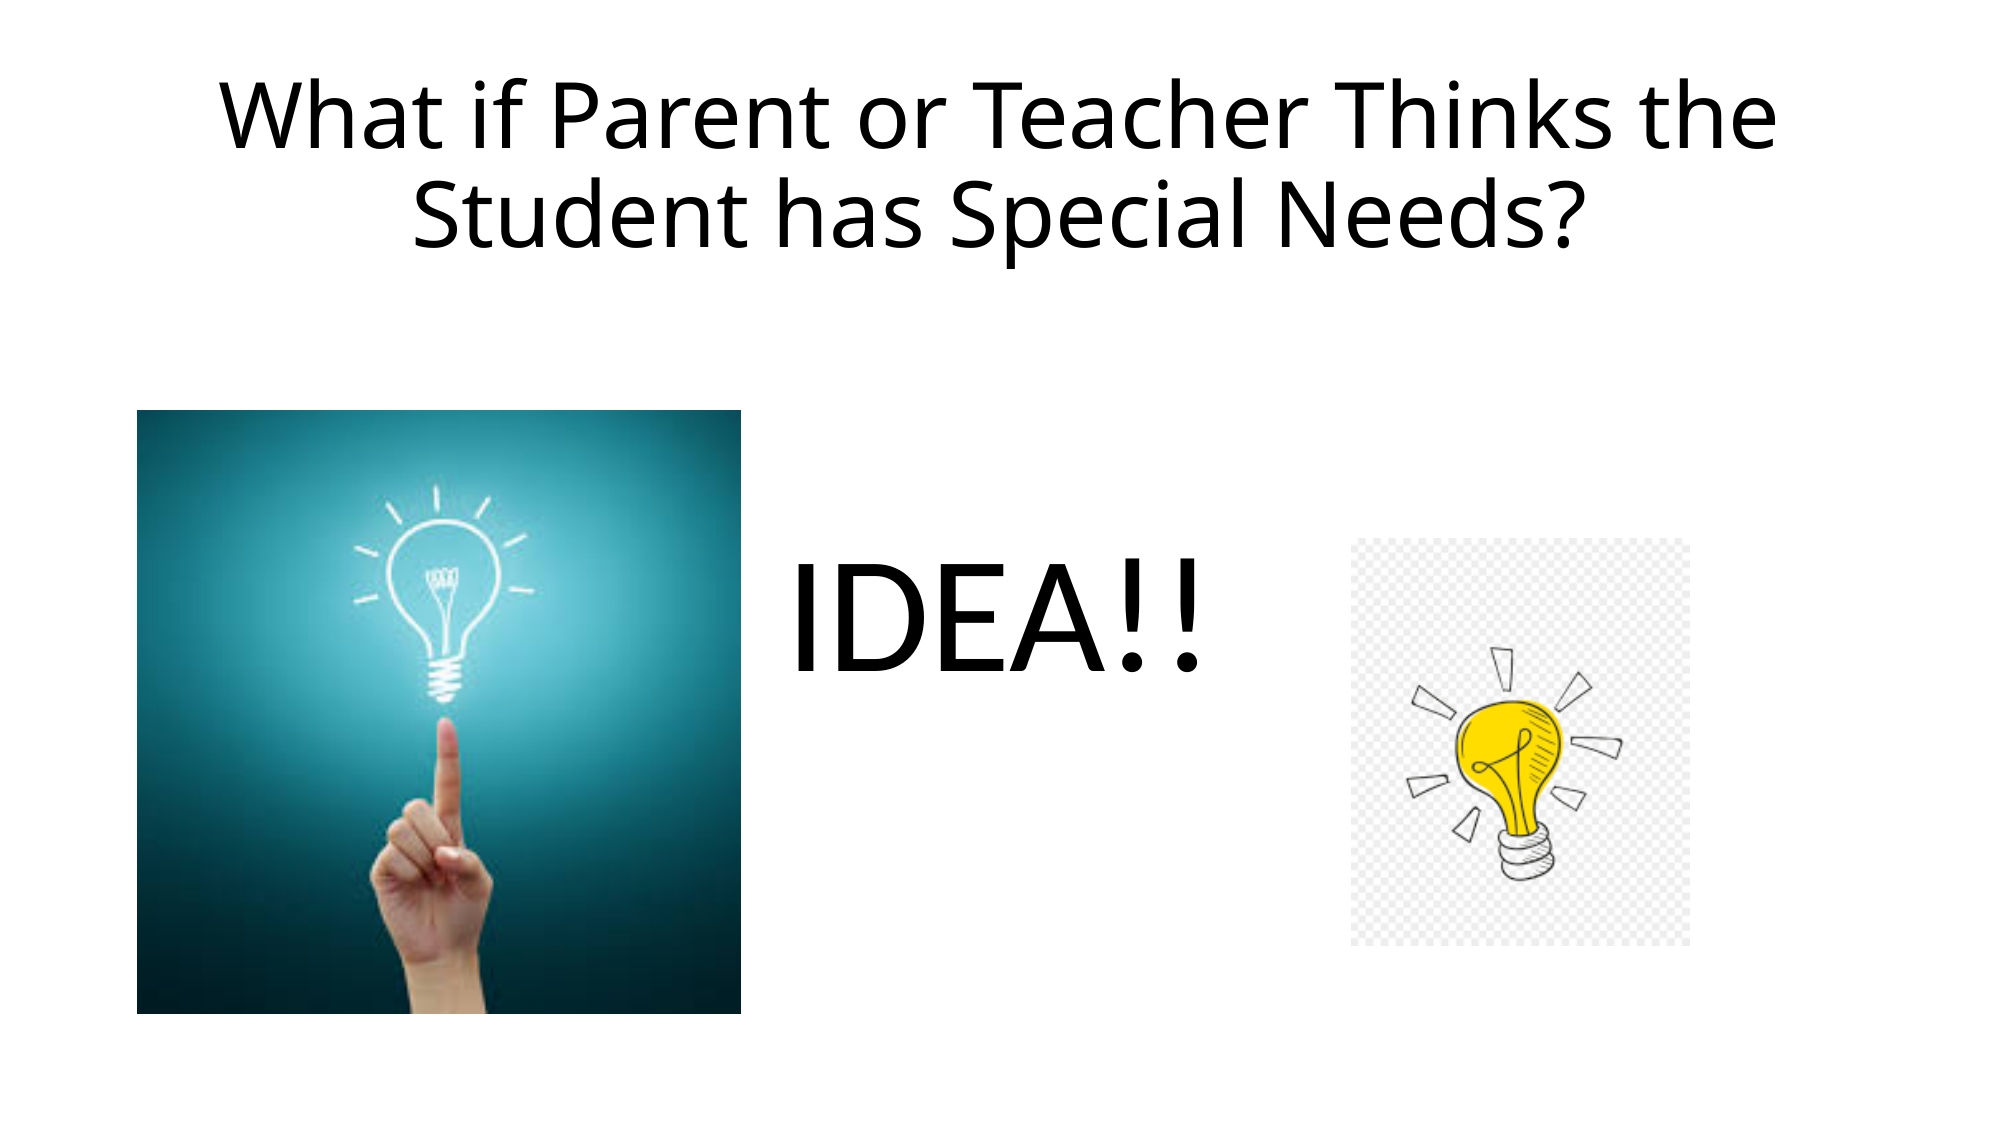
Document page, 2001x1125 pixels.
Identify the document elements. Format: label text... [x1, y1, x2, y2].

picture [1351, 538, 1690, 946]
list IDEA!! [137, 299, 1863, 1014]
picture [137, 410, 741, 1014]
title What if Parent or Teacher Thinks the Student has Special Needs? [137, 59, 1863, 278]
